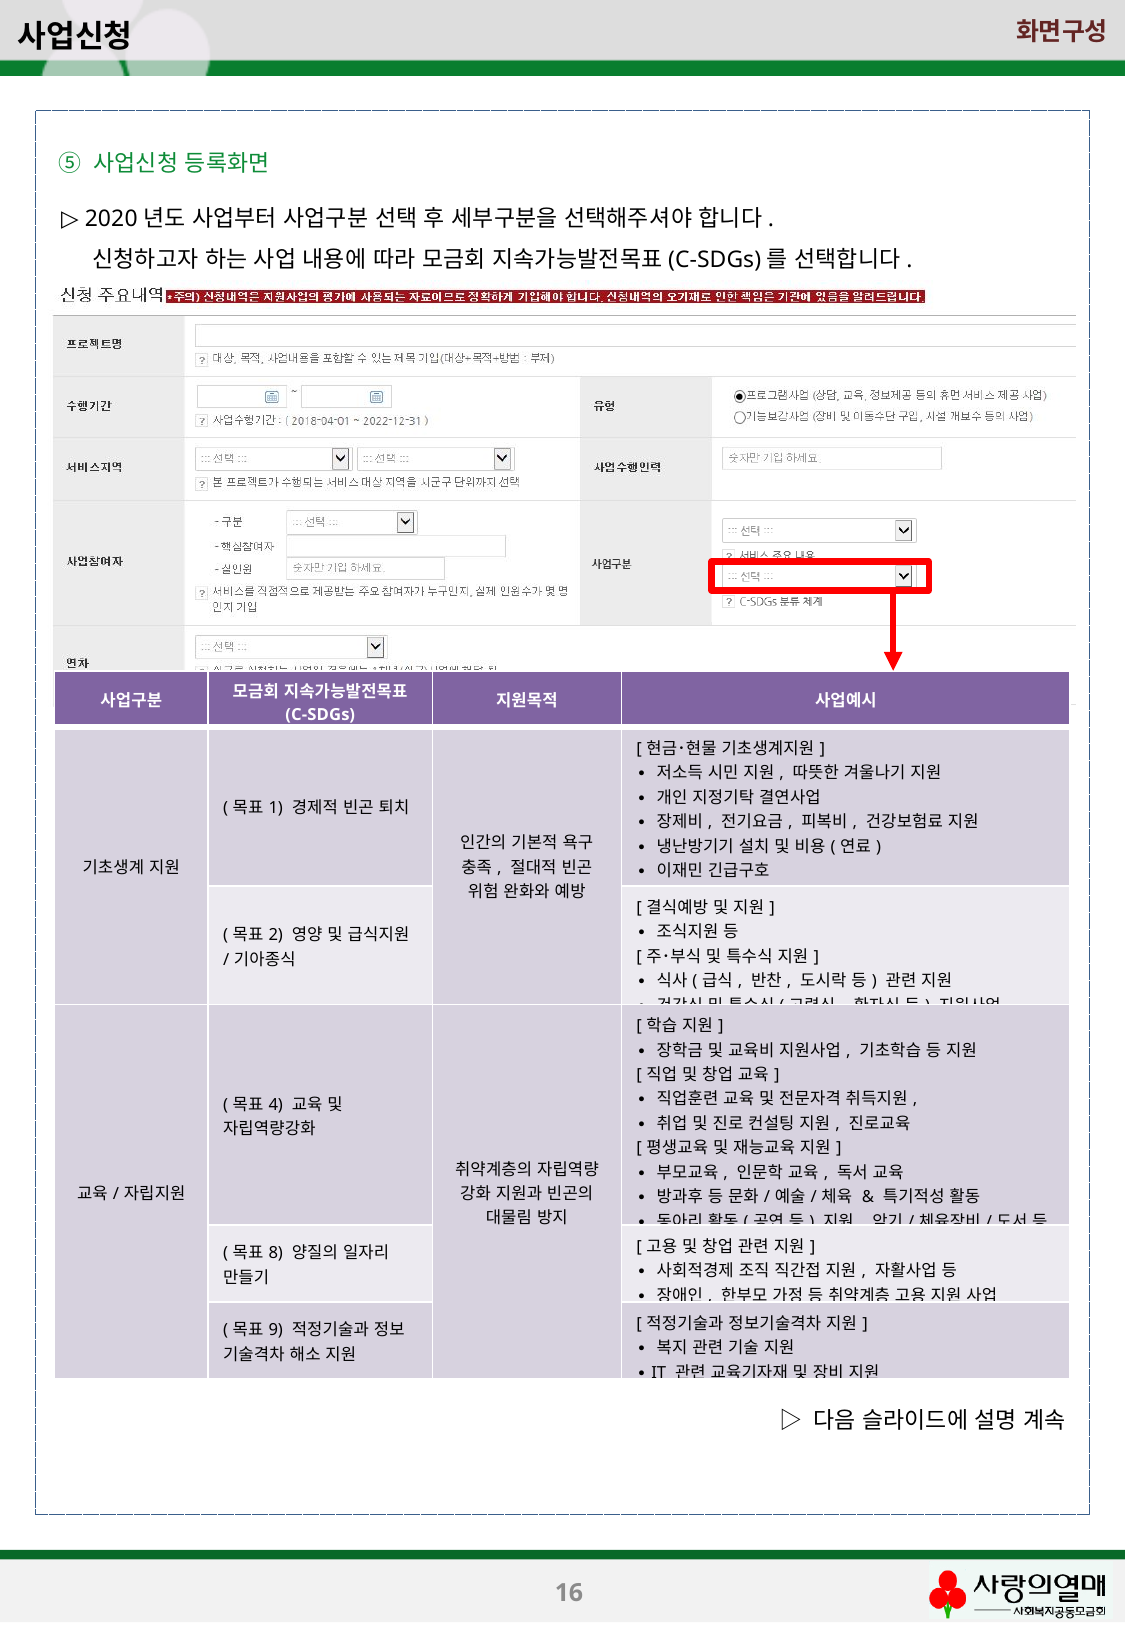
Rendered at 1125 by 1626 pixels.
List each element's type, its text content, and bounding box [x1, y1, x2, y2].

table_cell 취약계층의 자립역량 강화 지원과 빈곤의 대물림 방지 [433, 1005, 621, 1378]
table_cell (목표9) 적정기술과 정보 기술격차 해소 지원 [209, 1303, 432, 1378]
table_cell (목표8) 양질의 일자리 만들기 [209, 1226, 432, 1301]
table_header 지원목적 [433, 716, 621, 724]
table_cell [결식예방 및 지원] ∙ 조식지원 등 [주･부식 및 특수식 지원] ∙ 식사(급식, 반찬, 도시락 등) 관련 지원 ∙ 건강식 및 특수식(고령식, 환자식 등) 지원사업 [622, 887, 1069, 1004]
slide_number 16 [509, 1567, 628, 1619]
picture [47, 280, 1083, 707]
table_header 모금회 지속가능발전목표 (C-SDGs) [209, 716, 432, 724]
table_cell [현금･현물 기초생계지원] ∙ 저소득 시민 지원, 따뜻한 겨울나기 지원 ∙ 개인 지정기탁 결연사업 ∙ 장제비, 전기요금, 피복비, 건강보험료 지원 ∙ 냉난방기기 설치 및 비용(연료) ∙ 이재민 긴급구호 ∙ 생필품 등 현물, 명절물품 [622, 730, 1069, 885]
table_header 사업구분 [55, 716, 207, 724]
table_cell 교육/자립지원 [55, 1005, 207, 1378]
text_box ▷ 2020년도 사업부터 사업구분 선택 후 세부구분을 선택해주셔야 합니다. 신청하고자 하는 사업 내용에 따라 모금회 지속가능발전목표(C-SDGs)를 선택합니다. [45, 181, 1083, 280]
text_box ▷ 다음 슬라이드에 설명 계속 [45, 1384, 1083, 1442]
table_header 사업예시 [622, 716, 1069, 724]
text_box ⑤ 사업신청 등록화면 [42, 127, 350, 185]
table_cell (목표2) 영양 및 급식지원/기아종식 [209, 887, 432, 1004]
table_cell [고용 및 창업 관련 지원] ∙ 사회적경제 조직 직간접 지원, 자활사업 등 ∙ 장애인, 한부모 가정 등 취약계층 고용 지원 사업 [622, 1226, 1069, 1301]
table_cell 기초생계 지원 [55, 730, 207, 1004]
picture [0, 0, 1125, 76]
table_cell [학습 지원] ∙ 장학금 및 교육비 지원사업, 기초학습 등 지원 [직업 및 창업 교육] ∙ 직업훈련 교육 및 전문자격 취득지원, ∙ 취업 및 진로 컨설팅 지원, 진로교육 [평생교육 및 재능교육 지원] ∙ 부모교육, 인문학 교육, 독서 교육 ∙ 방과후 등 문화/예술/체육 & 특기적성 활동 ∙ 동아리 활동(공연 등) 지원, 악기/체육장비/도서 등 구입 지원 [622, 1005, 1069, 1224]
title 사업신청 [1, 0, 727, 70]
table_cell [적정기술과 정보기술격차 지원] ∙ 복지 관련 기술 지원 ∙ IT 관련 교육기자재 및 장비 지원 [622, 1303, 1069, 1378]
table_cell 인간의 기본적 욕구 충족, 절대적 빈곤 위험 완화와 예방 [433, 730, 621, 1004]
picture [929, 1561, 1113, 1619]
table_cell (목표4) 교육 및 자립역량강화 [209, 1005, 432, 1224]
table_cell (목표1) 경제적 빈곤 퇴치 [209, 730, 432, 885]
